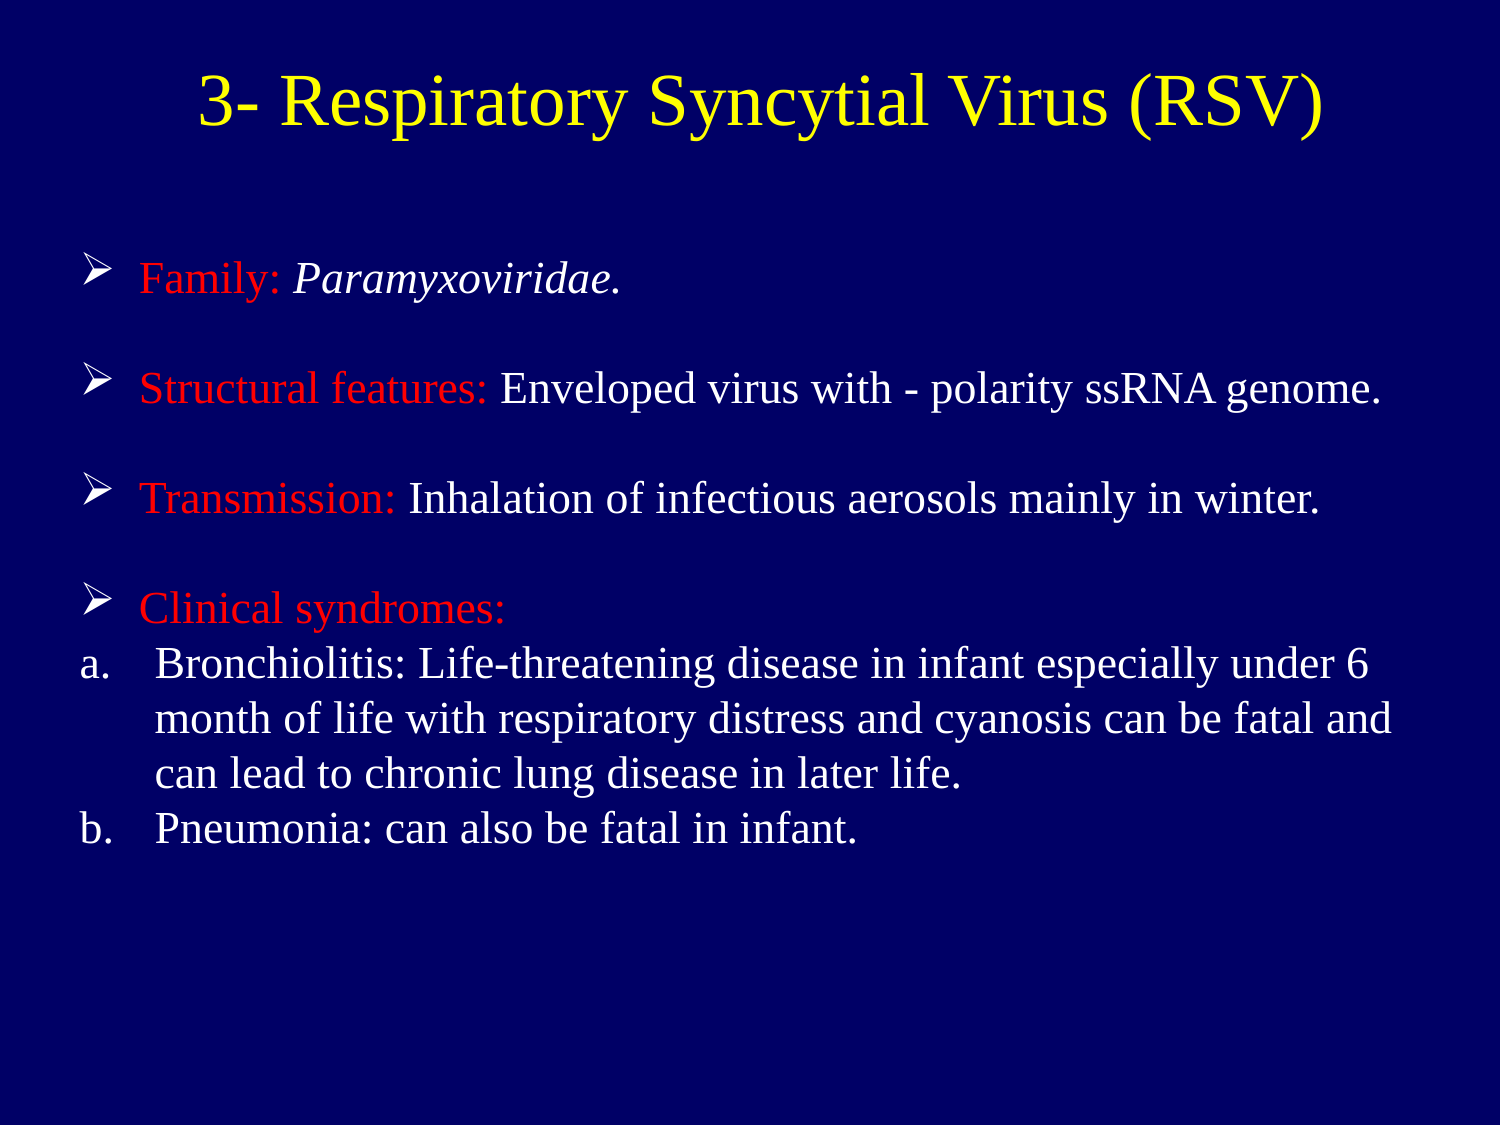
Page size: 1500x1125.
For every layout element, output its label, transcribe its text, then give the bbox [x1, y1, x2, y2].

text_box 3- Respiratory Syncytial Virus (RSV) [183, 42, 1365, 148]
text_box Family: Paramyxoviridae. Structural features: Enveloped virus with - polarity ssRNA genome. Transmission: Inhalation of infectious aerosols mainly in winter. Clinical syndromes: Bronchiolitis: Life-threatening disease in infant especially under 6 month of life with respiratory distress and cyanosis can be fatal and can lead to chronic lung disease in later life. Pneumonia: can also be fatal in infant. [64, 240, 1459, 915]
